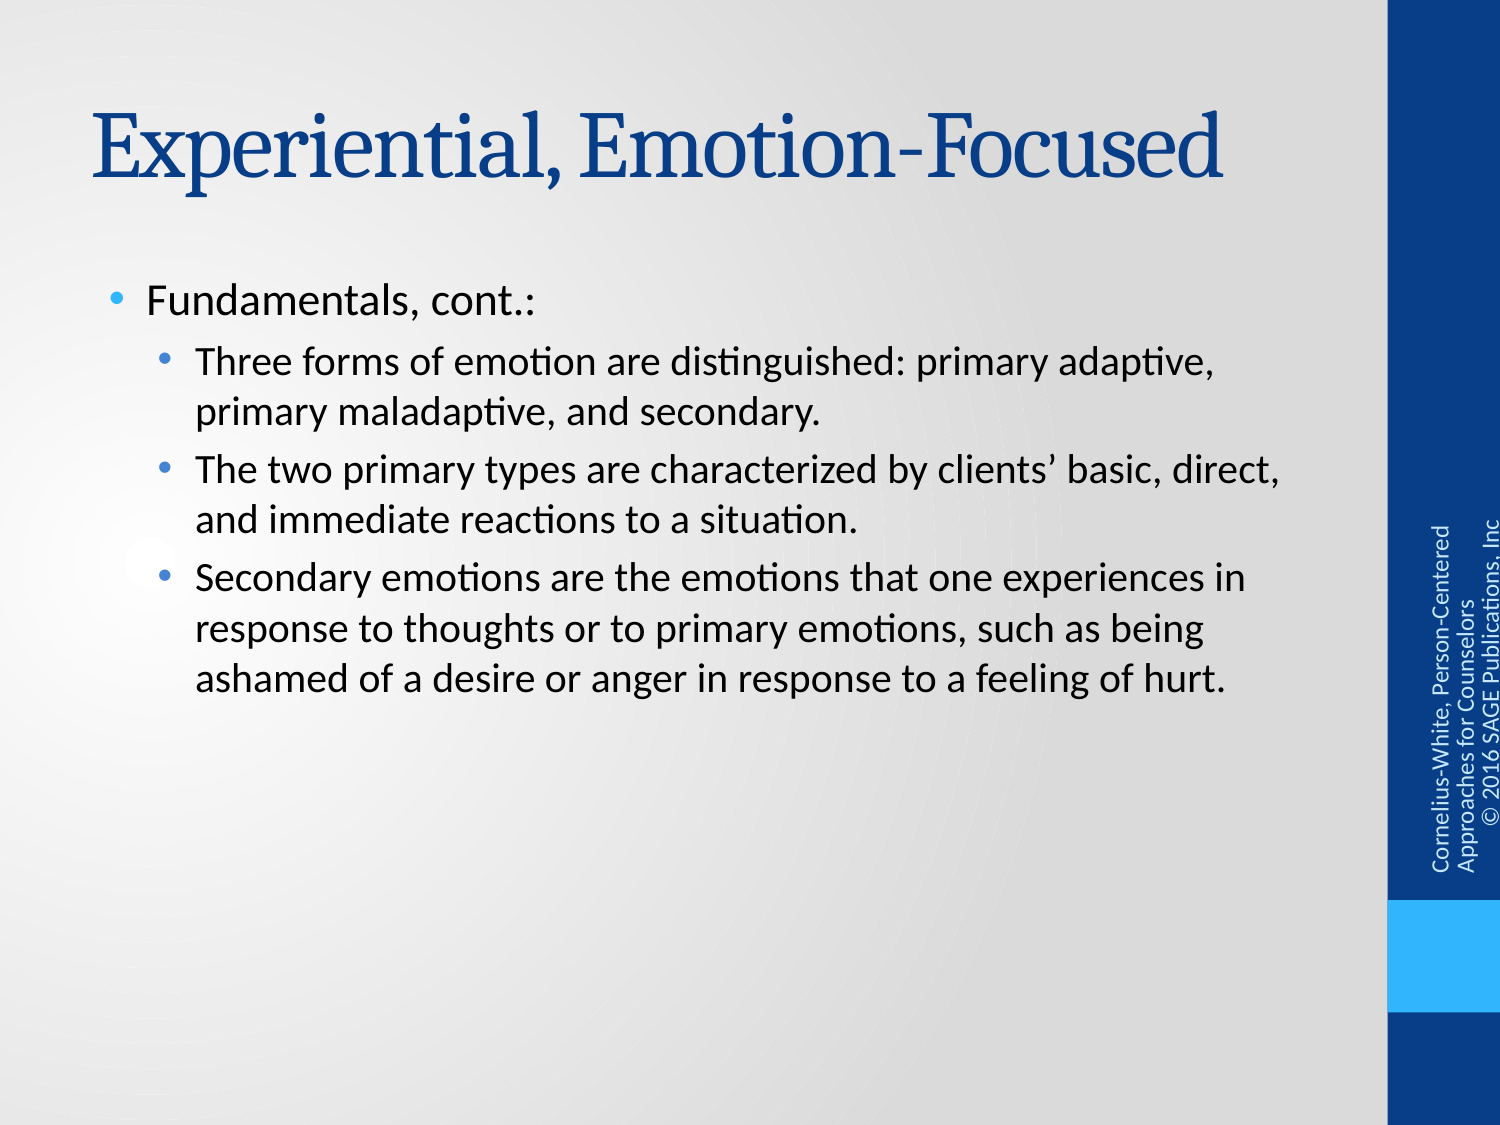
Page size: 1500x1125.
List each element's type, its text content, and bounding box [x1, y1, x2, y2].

list Fundamentals, cont.: Three forms of emotion are distinguished: primary adaptive, primary maladaptive, and secondary. The two primary types are characterized by clients’ basic, direct, and immediate reactions to a situation. Secondary emotions are the emotions that one experiences in response to thoughts or to primary emotions, such as being ashamed of a desire or anger in response to a feeling of hurt. [75, 262, 1325, 1050]
title Experiential, Emotion-Focused [75, 45, 1325, 233]
footer Cornelius-White, Person-Centered Approaches for Counselors © 2016 SAGE Publications, Inc. [1408, 500, 1469, 889]
